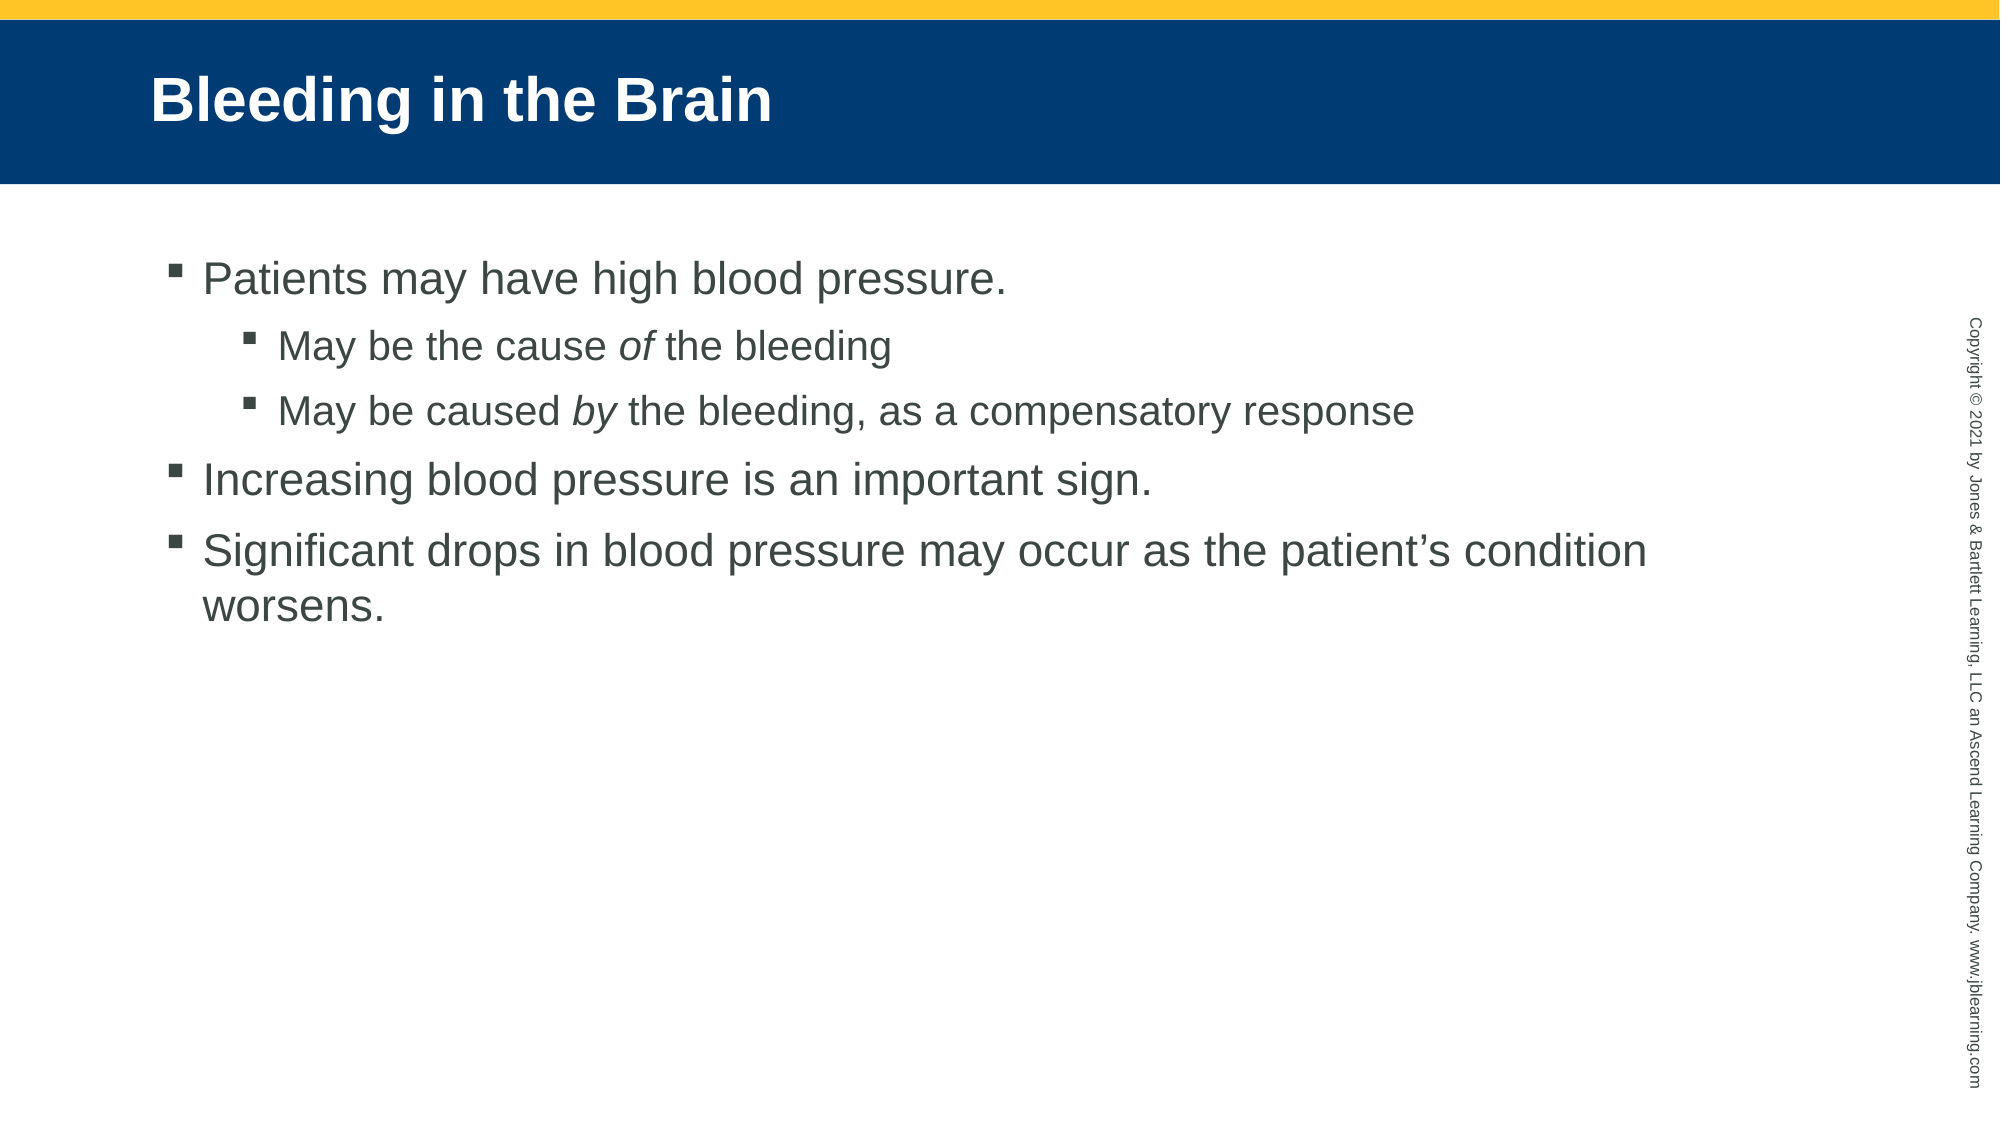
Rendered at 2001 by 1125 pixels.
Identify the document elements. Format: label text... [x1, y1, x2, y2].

title Bleeding in the Brain [0, 19, 2000, 185]
list Patients may have high blood pressure. May be the cause of the bleeding May be caused by the bleeding, as a compensatory response Increasing blood pressure is an important sign. Significant drops in blood pressure may occur as the patient’s condition worsens. [150, 241, 1850, 1050]
